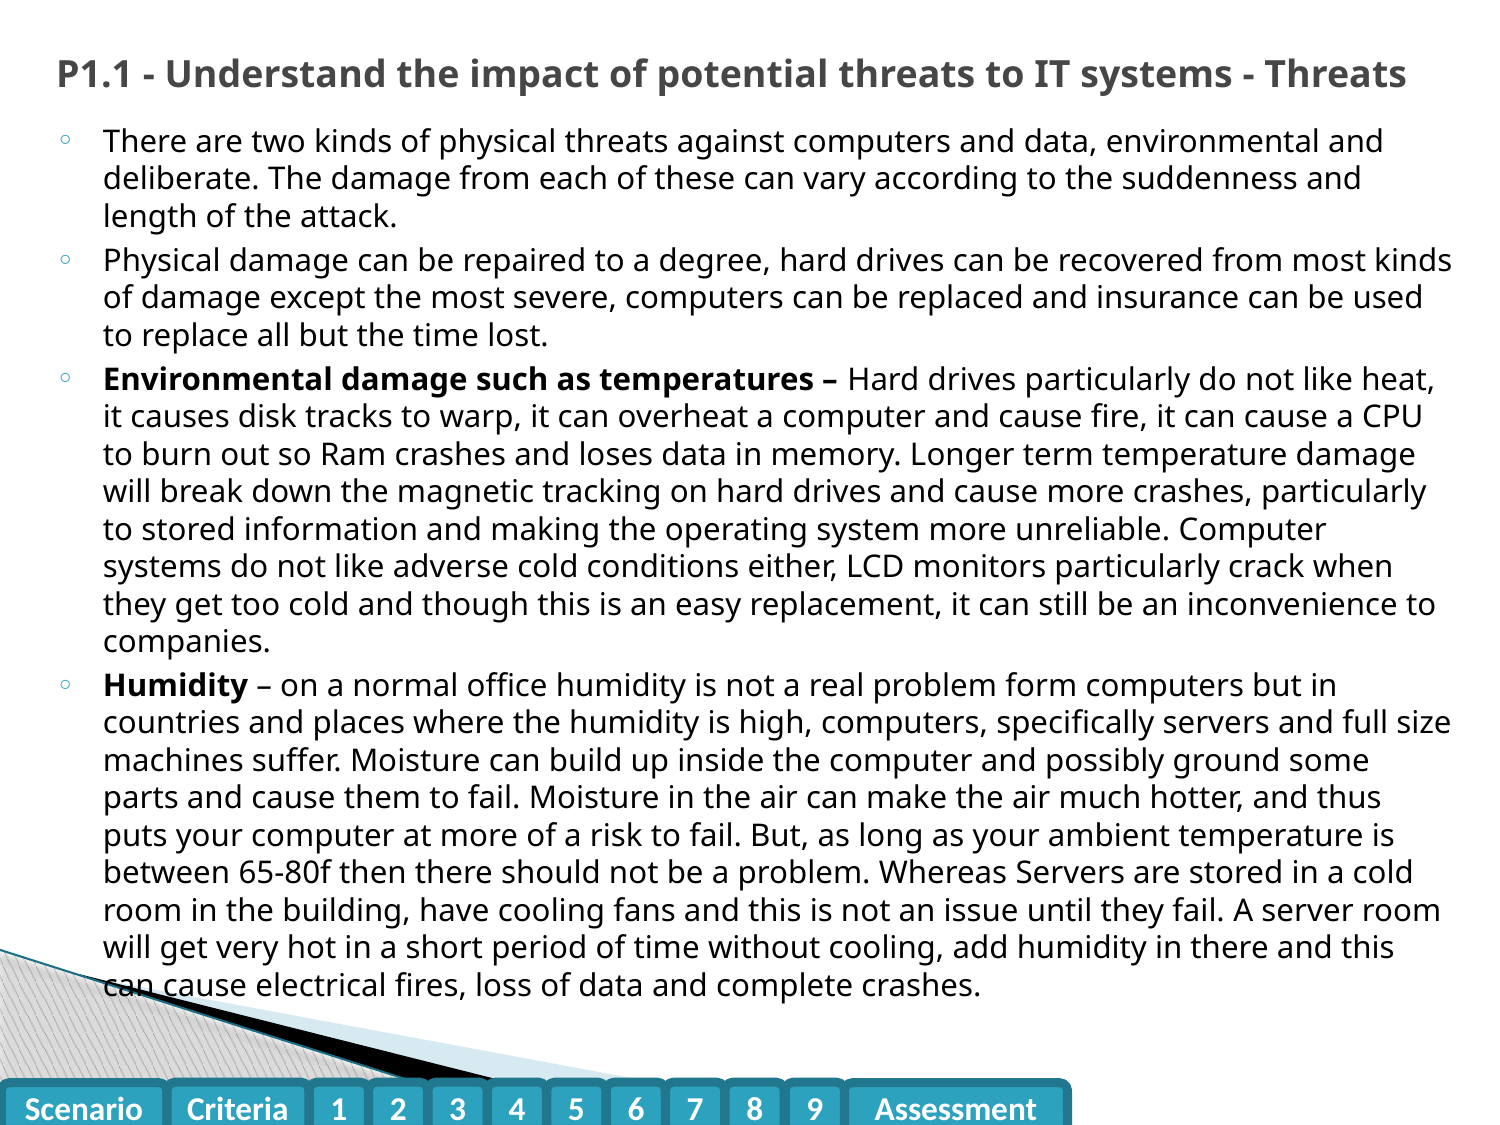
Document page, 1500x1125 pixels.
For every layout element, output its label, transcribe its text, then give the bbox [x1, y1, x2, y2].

title P1.1 - Understand the impact of potential threats to IT systems - Threats [41, 19, 1459, 126]
list There are two kinds of physical threats against computers and data, environmental and deliberate. The damage from each of these can vary according to the suddenness and length of the attack. Physical damage can be repaired to a degree, hard drives can be recovered from most kinds of damage except the most severe, computers can be replaced and insurance can be used to replace all but the time lost. Environmental damage such as temperatures – Hard drives particularly do not like heat, it causes disk tracks to warp, it can overheat a computer and cause fire, it can cause a CPU to burn out so Ram crashes and loses data in memory. Longer term temperature damage will break down the magnetic tracking on hard drives and cause more crashes, particularly to stored information and making the operating system more unreliable. Computer systems do not like adverse cold conditions either, LCD monitors particularly crack when they get too cold and though this is an easy replacement, it can still be an inconvenience to companies. Humidity – on a normal office humidity is not a real problem form computers but in countries and places where the humidity is high, computers, specifically servers and full size machines suffer. Moisture can build up inside the computer and possibly ground some parts and cause them to fail. Moisture in the air can make the air much hotter, and thus puts your computer at more of a risk to fail. But, as long as your ambient temperature is between 65-80f then there should not be a problem. Whereas Servers are stored in a cold room in the building, have cooling fans and this is not an issue until they fail. A server room will get very hot in a short period of time without cooling, add humidity in there and this can cause electrical fires, loss of data and complete crashes. [41, 113, 1471, 1059]
